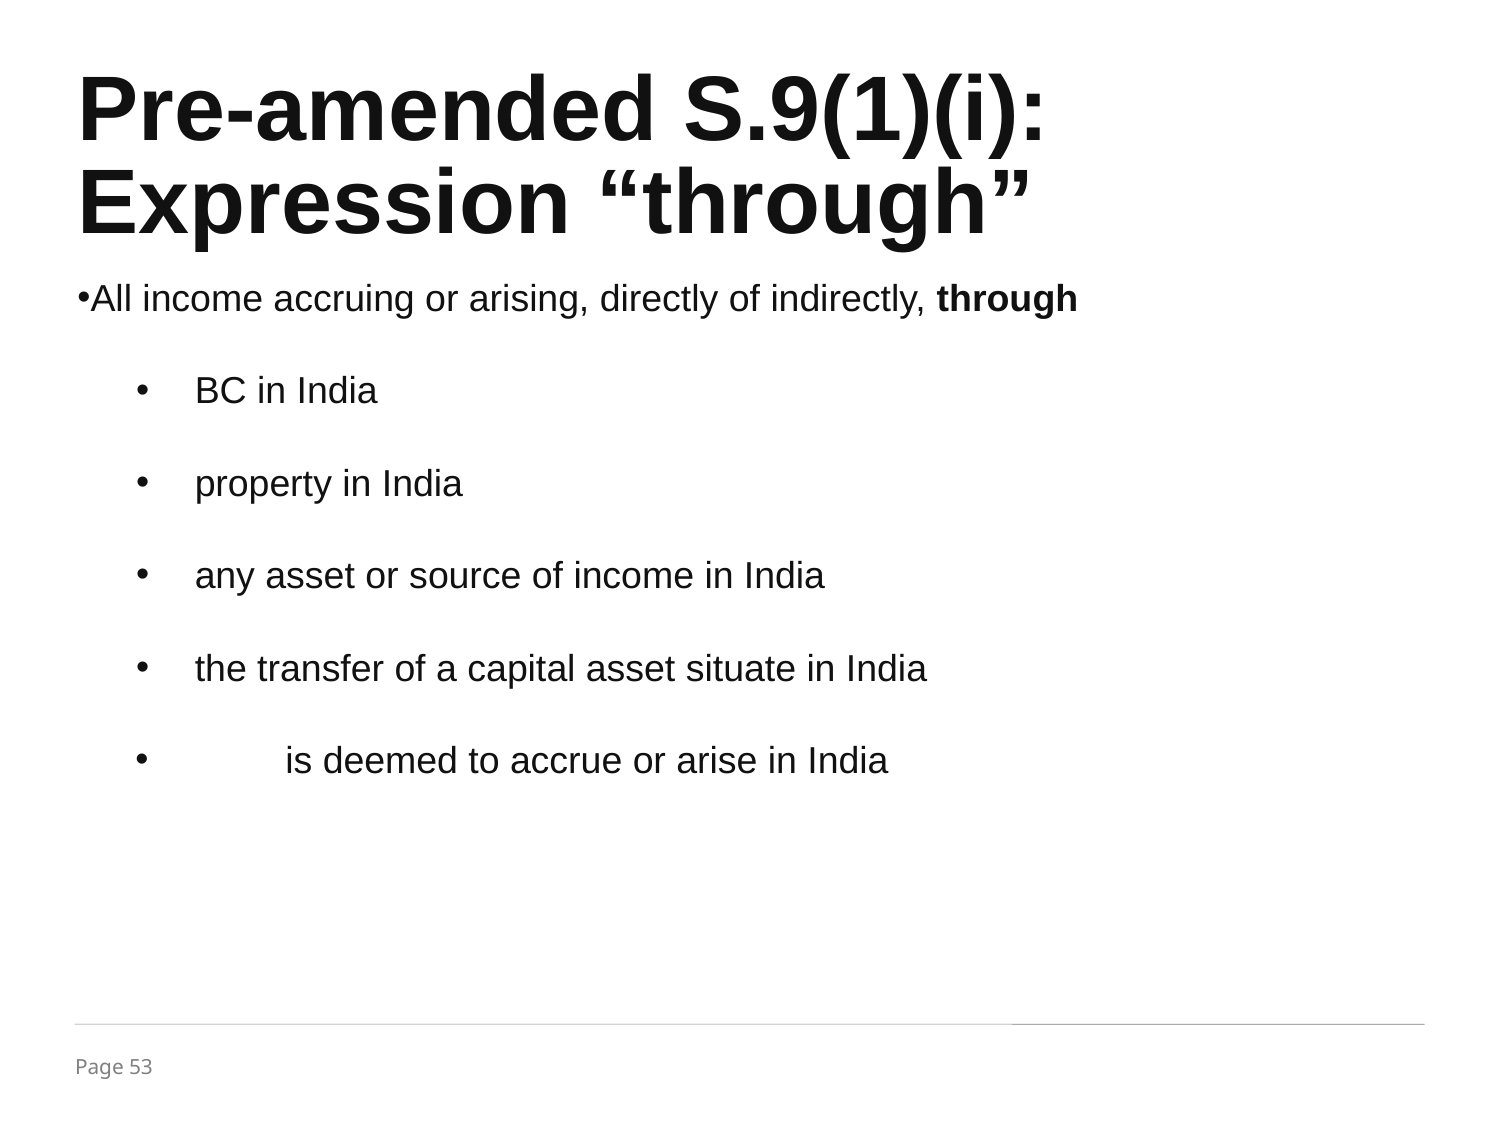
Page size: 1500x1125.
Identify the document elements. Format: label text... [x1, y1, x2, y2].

list All income accruing or arising, directly of indirectly, through BC in India property in India any asset or source of income in India the transfer of a capital asset situate in India is deemed to accrue or arise in India [62, 244, 1414, 1094]
title Pre-amended S.9(1)(i): Expression “through” [62, 58, 1488, 200]
